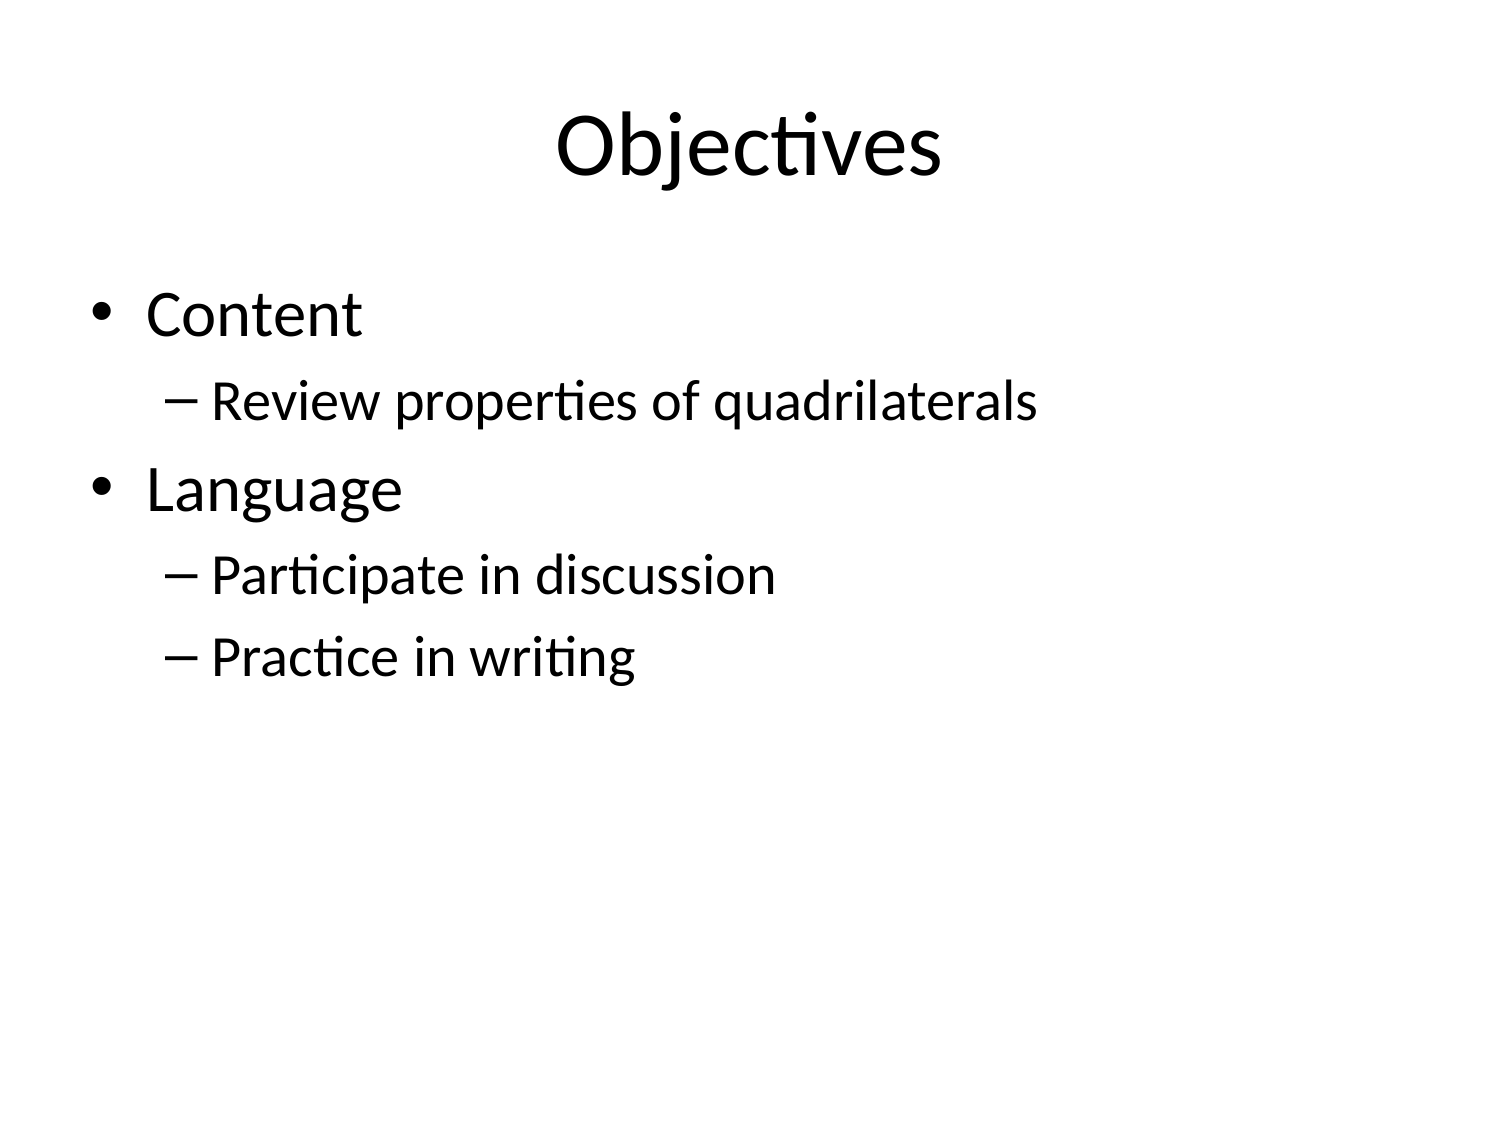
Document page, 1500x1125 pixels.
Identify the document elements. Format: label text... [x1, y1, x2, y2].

title Objectives [75, 45, 1425, 233]
list Content Review properties of quadrilaterals Language Participate in discussion Practice in writing [75, 262, 1425, 1005]
